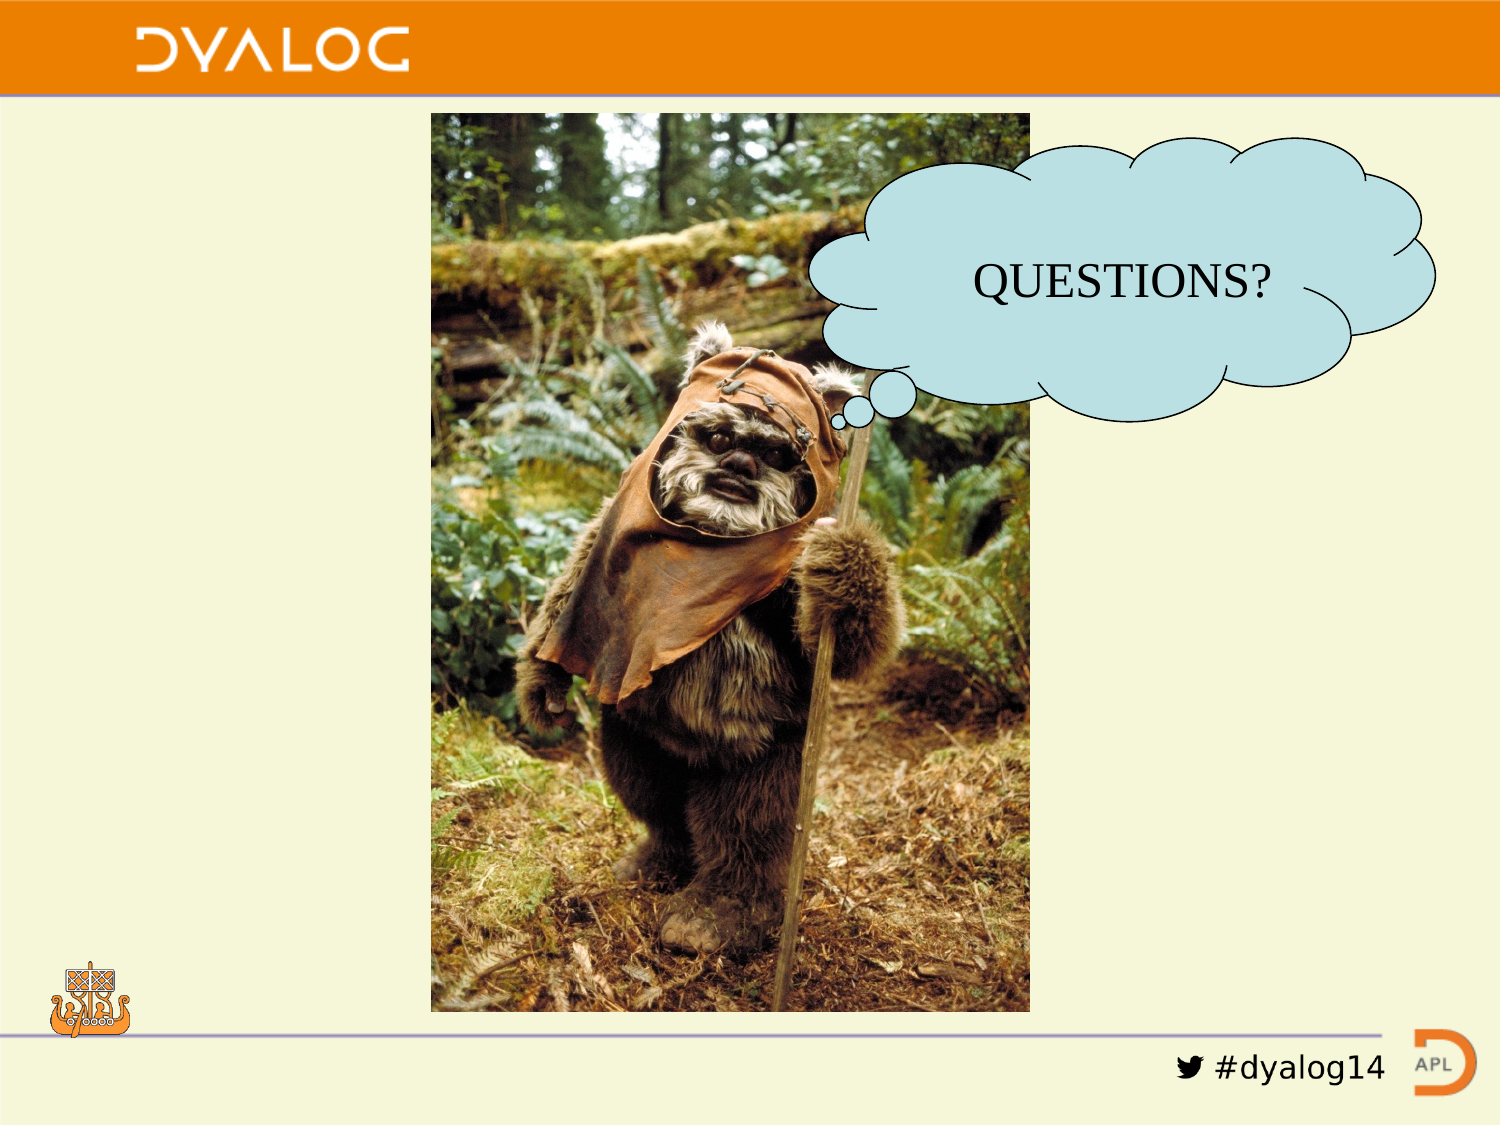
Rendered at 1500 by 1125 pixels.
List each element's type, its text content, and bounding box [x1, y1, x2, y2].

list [430, 113, 1031, 1012]
text_box QUESTIONS? [1035, 138, 1436, 422]
picture [0, 0, 1500, 1125]
